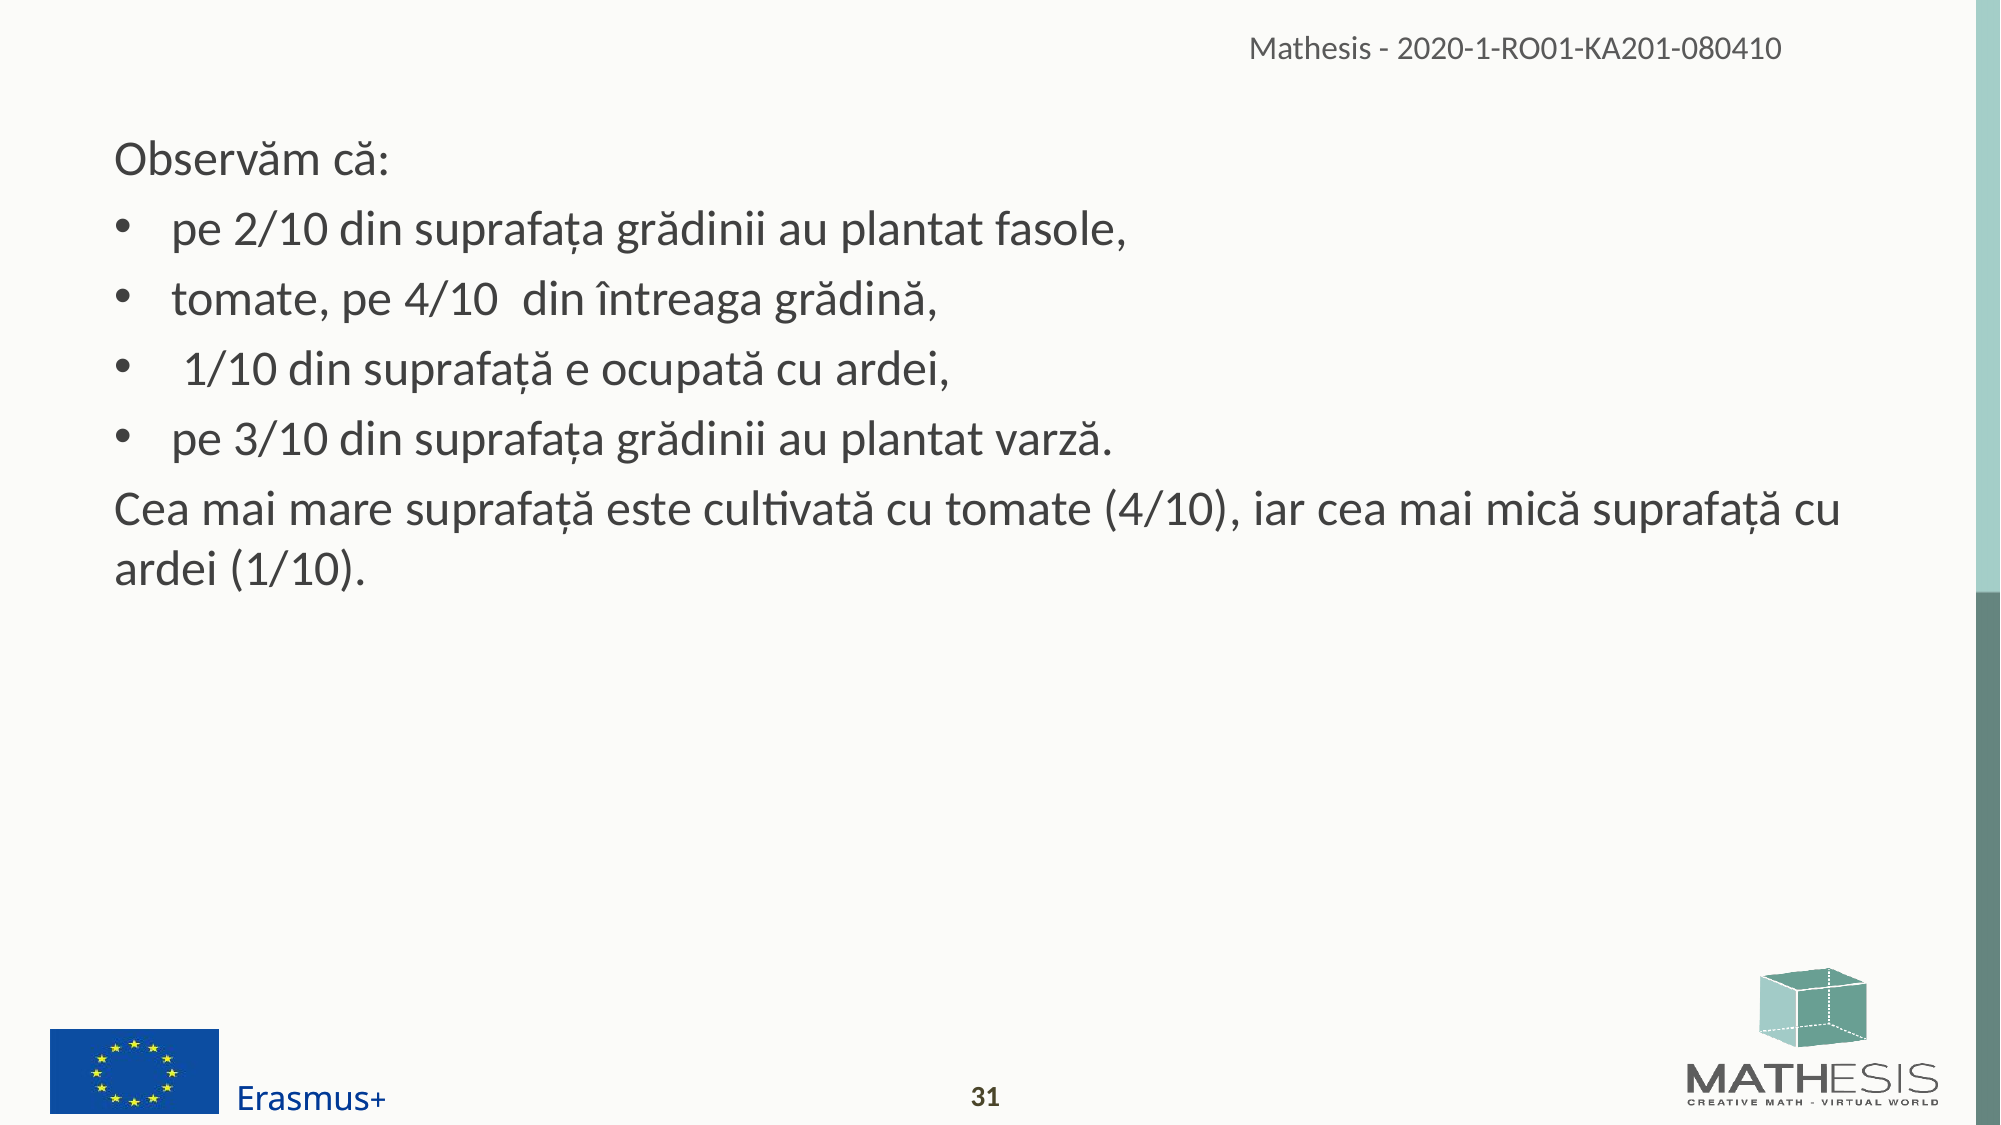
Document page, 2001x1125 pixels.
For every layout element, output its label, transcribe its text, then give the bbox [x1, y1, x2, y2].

list Observăm că: pe 2/10 din suprafața grădinii au plantat fasole, tomate, pe 4/10 din întreaga grădină, 1/10 din suprafață e ocupată cu ardei, pe 3/10 din suprafața grădinii au plantat varză. Cea mai mare suprafață este cultivată cu tomate (4/10), iar cea mai mică suprafață cu ardei (1/10). [99, 118, 1900, 770]
picture [50, 1029, 219, 1114]
